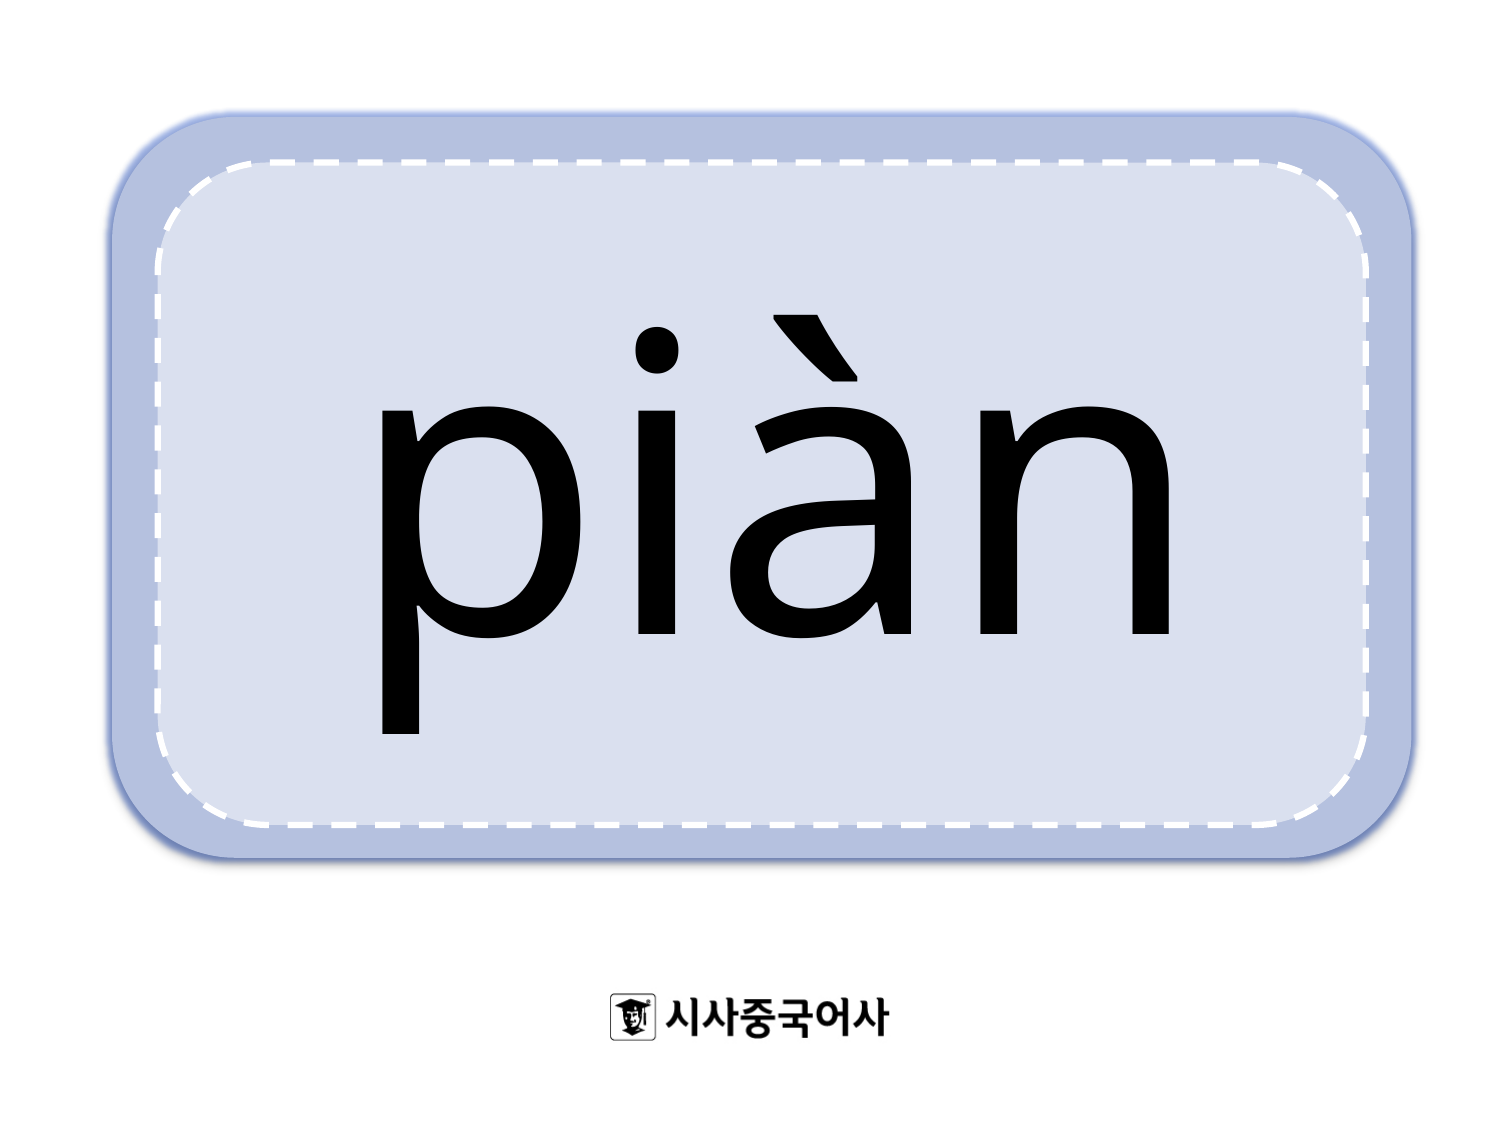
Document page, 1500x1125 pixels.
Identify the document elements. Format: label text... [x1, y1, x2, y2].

text_box piàn [171, 136, 1380, 799]
picture [602, 987, 898, 1047]
